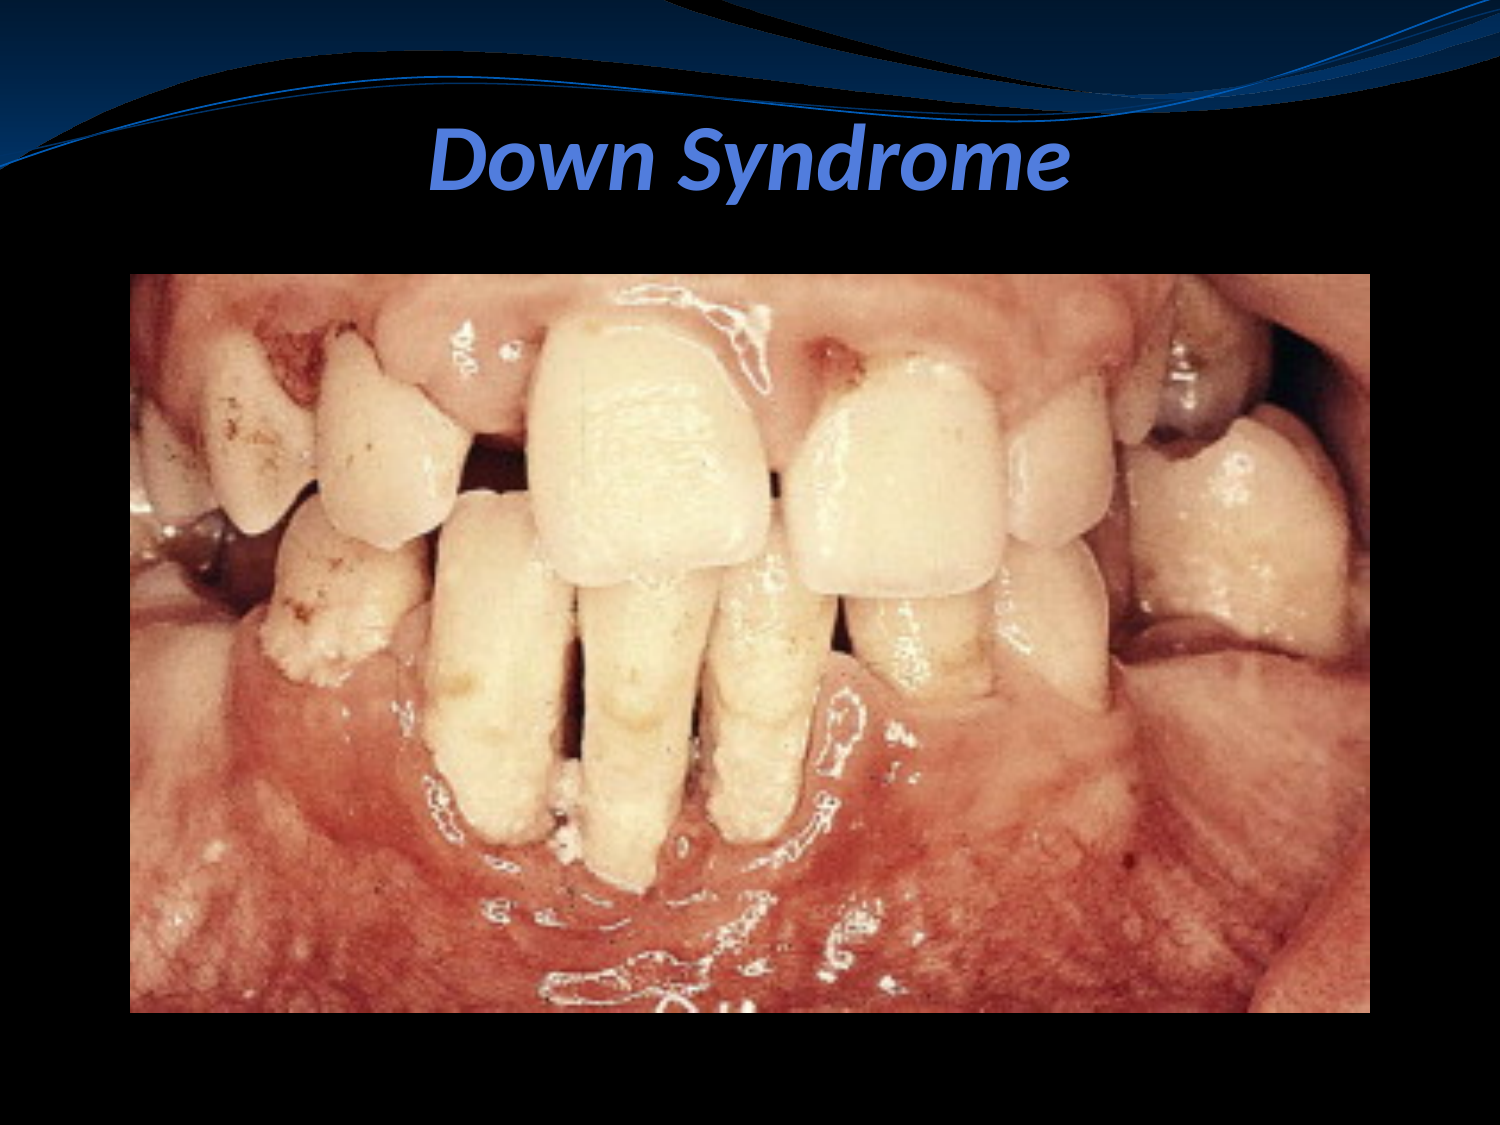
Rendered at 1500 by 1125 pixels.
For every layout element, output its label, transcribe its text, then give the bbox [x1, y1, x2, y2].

title Down Syndrome [75, 87, 1425, 210]
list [129, 274, 1371, 1013]
